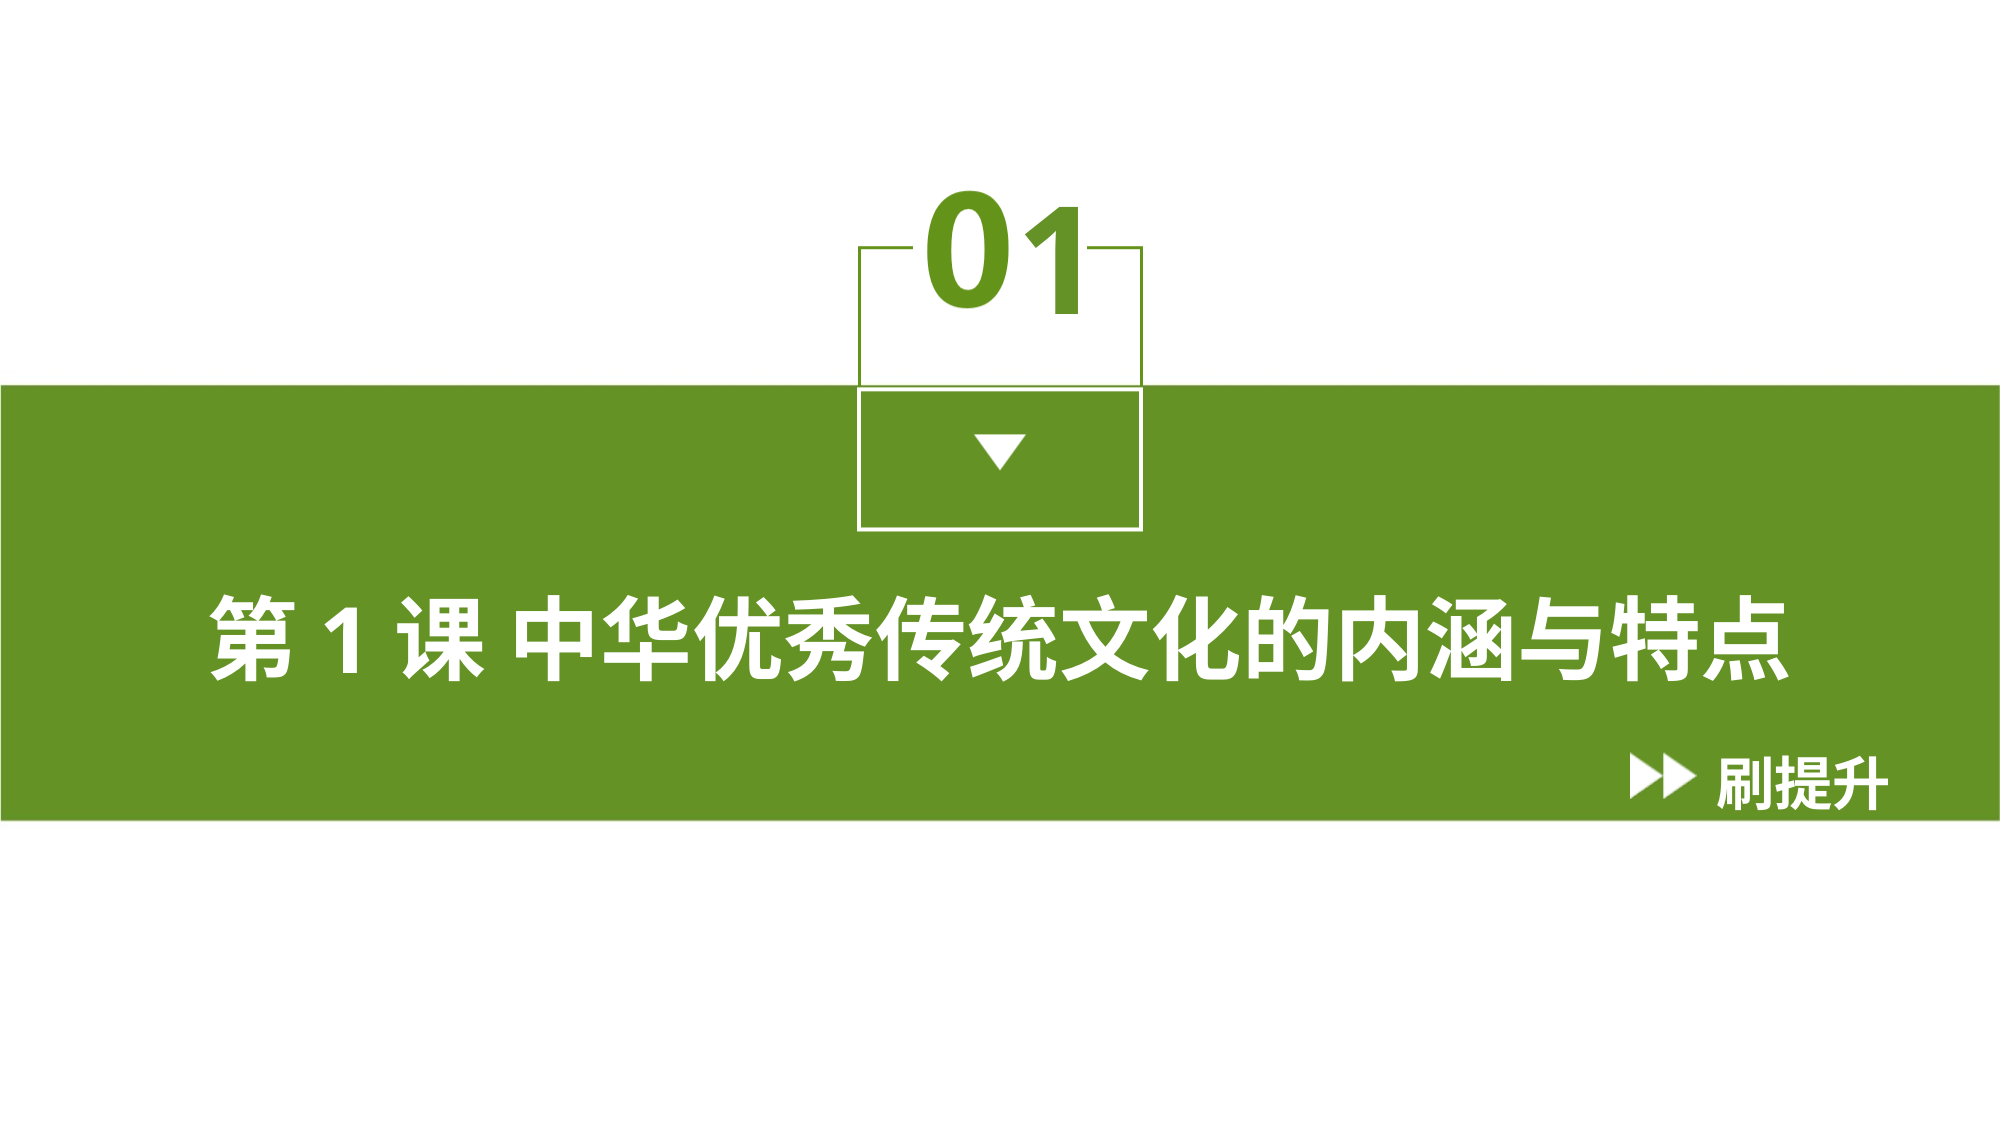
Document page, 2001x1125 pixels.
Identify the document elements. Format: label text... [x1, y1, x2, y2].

text_box 1 [979, 156, 1139, 353]
text_box 第1课 中华优秀传统文化的内涵与特点 [0, 572, 2000, 699]
picture [0, 699, 2000, 1125]
picture [0, 0, 2000, 572]
text_box 刷提升 [1715, 718, 1997, 812]
